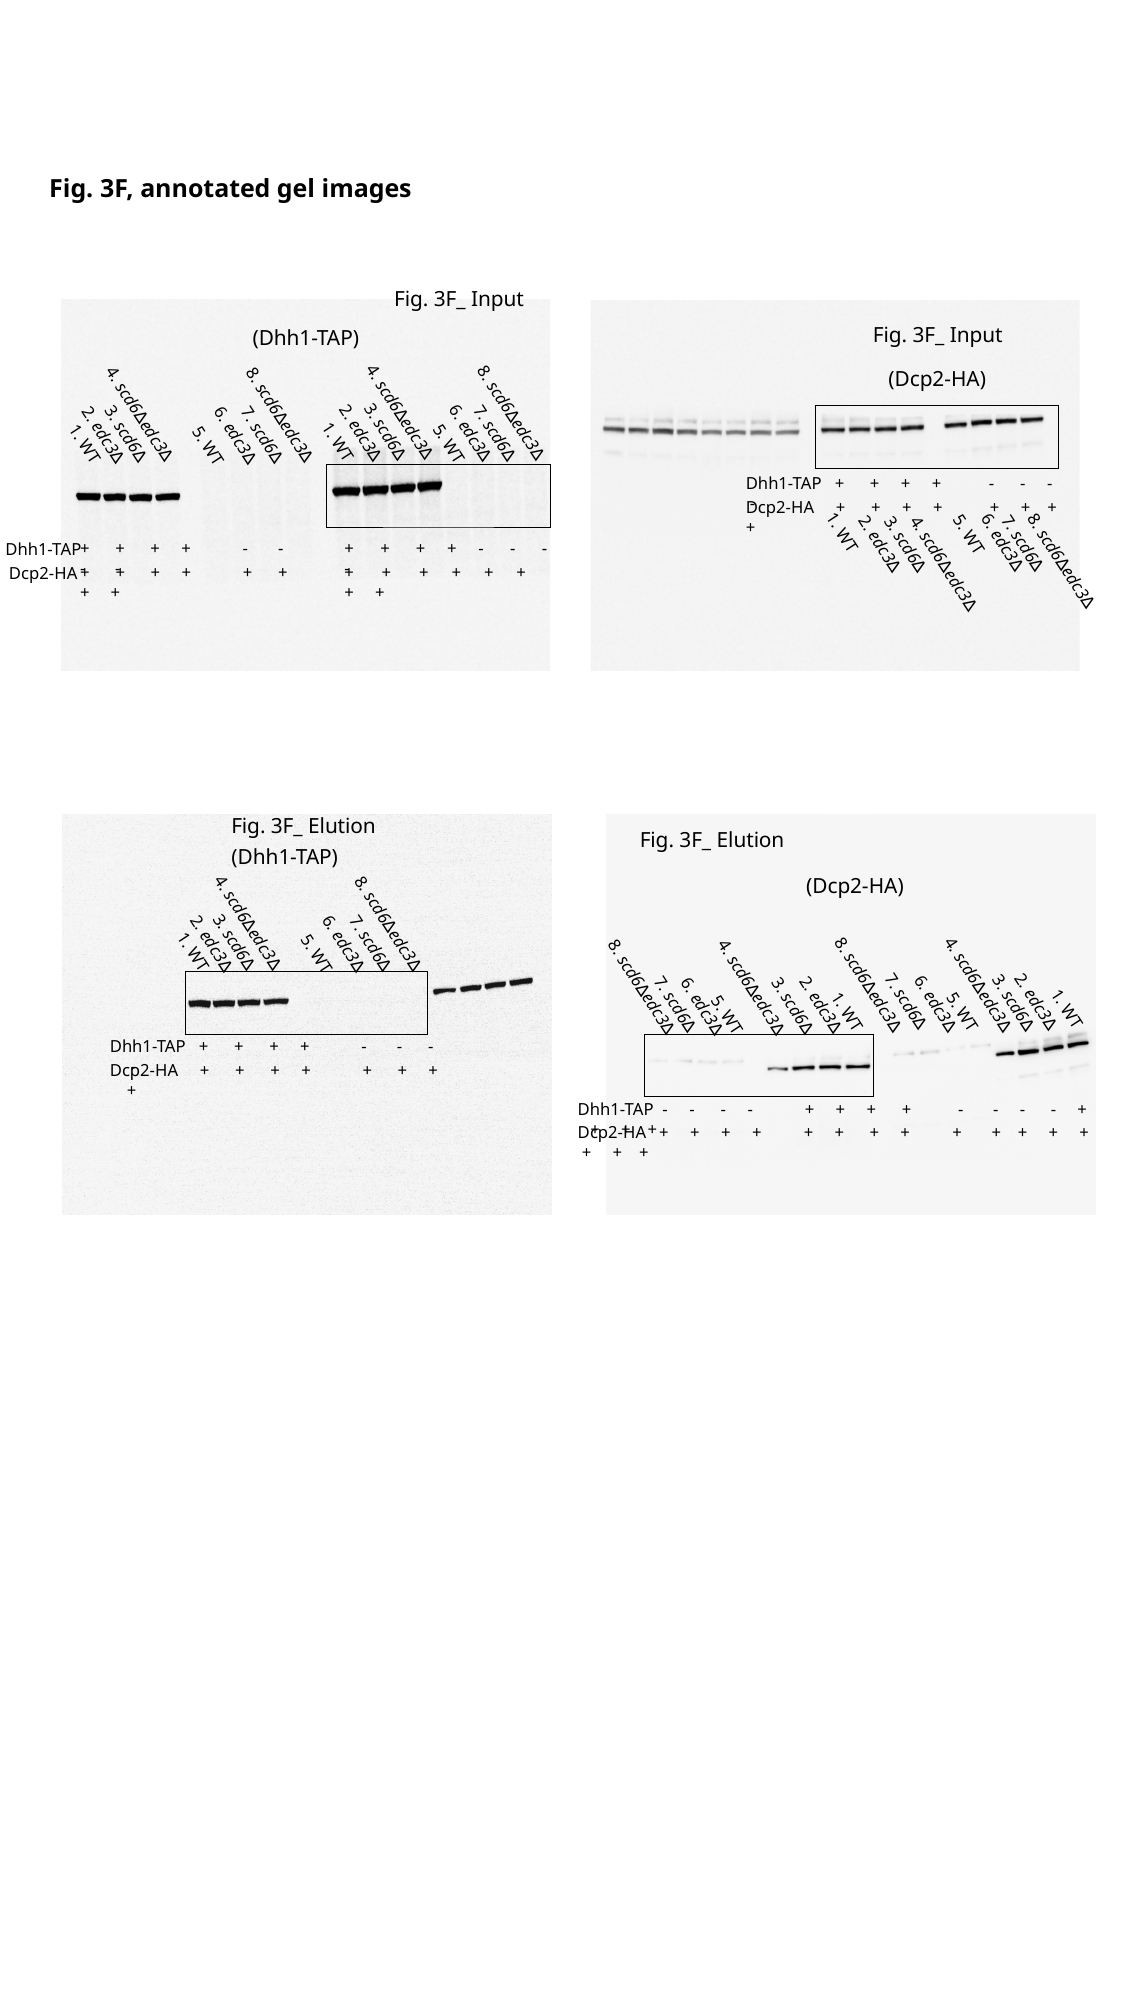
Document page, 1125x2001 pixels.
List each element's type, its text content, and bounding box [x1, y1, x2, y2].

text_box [589, 299, 1090, 672]
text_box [562, 814, 1114, 1216]
text_box Fig. 3F, annotated gel images [34, 165, 514, 210]
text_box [0, 277, 585, 672]
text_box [61, 804, 552, 1216]
